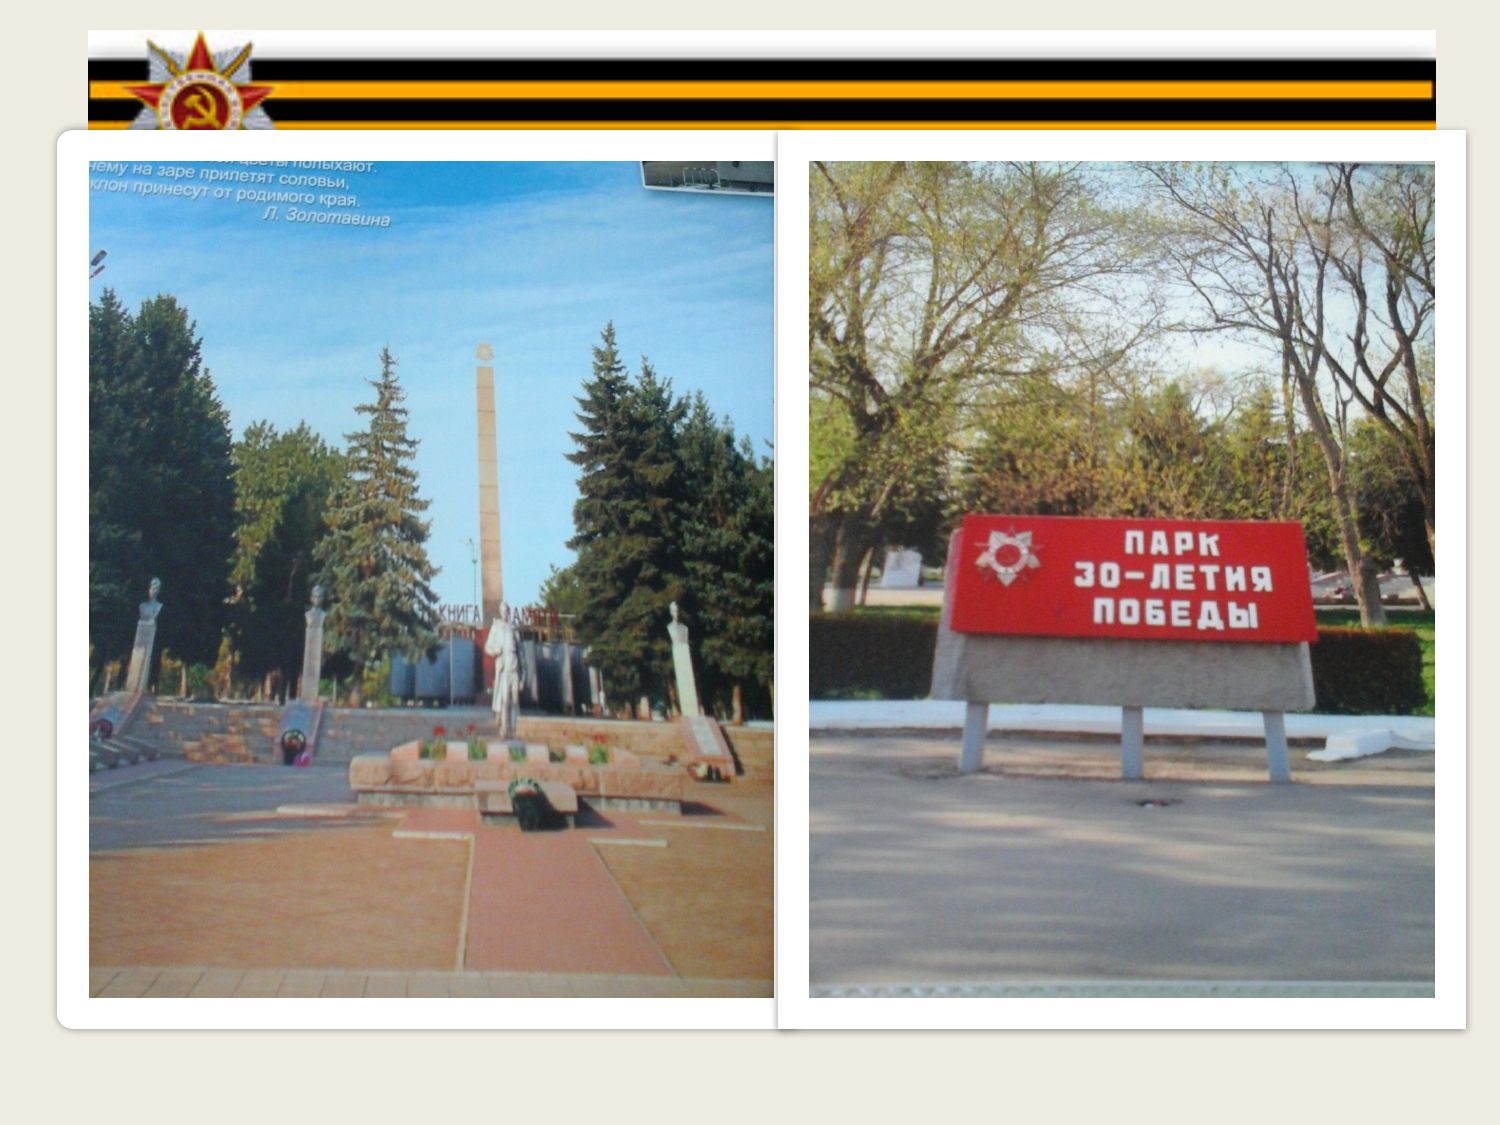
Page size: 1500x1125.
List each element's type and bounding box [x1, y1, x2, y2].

picture [88, 30, 1436, 1000]
